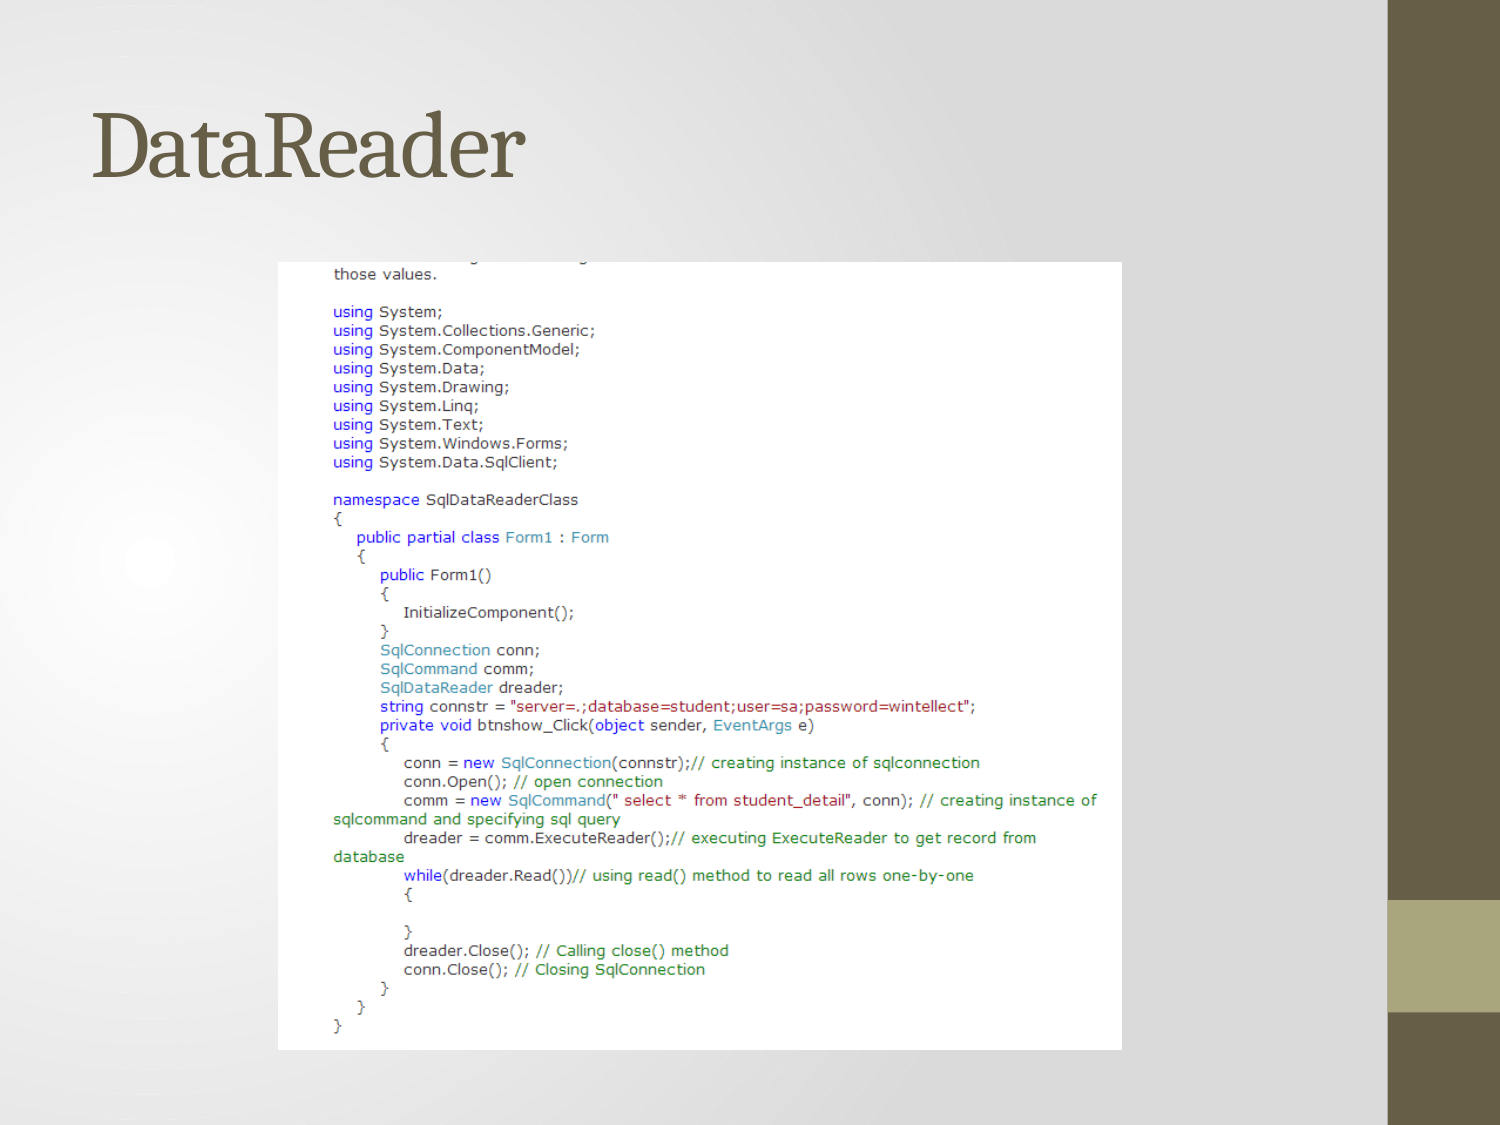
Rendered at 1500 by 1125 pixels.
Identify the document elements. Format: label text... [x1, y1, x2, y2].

title DataReader [75, 45, 1325, 233]
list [277, 261, 1123, 1051]
